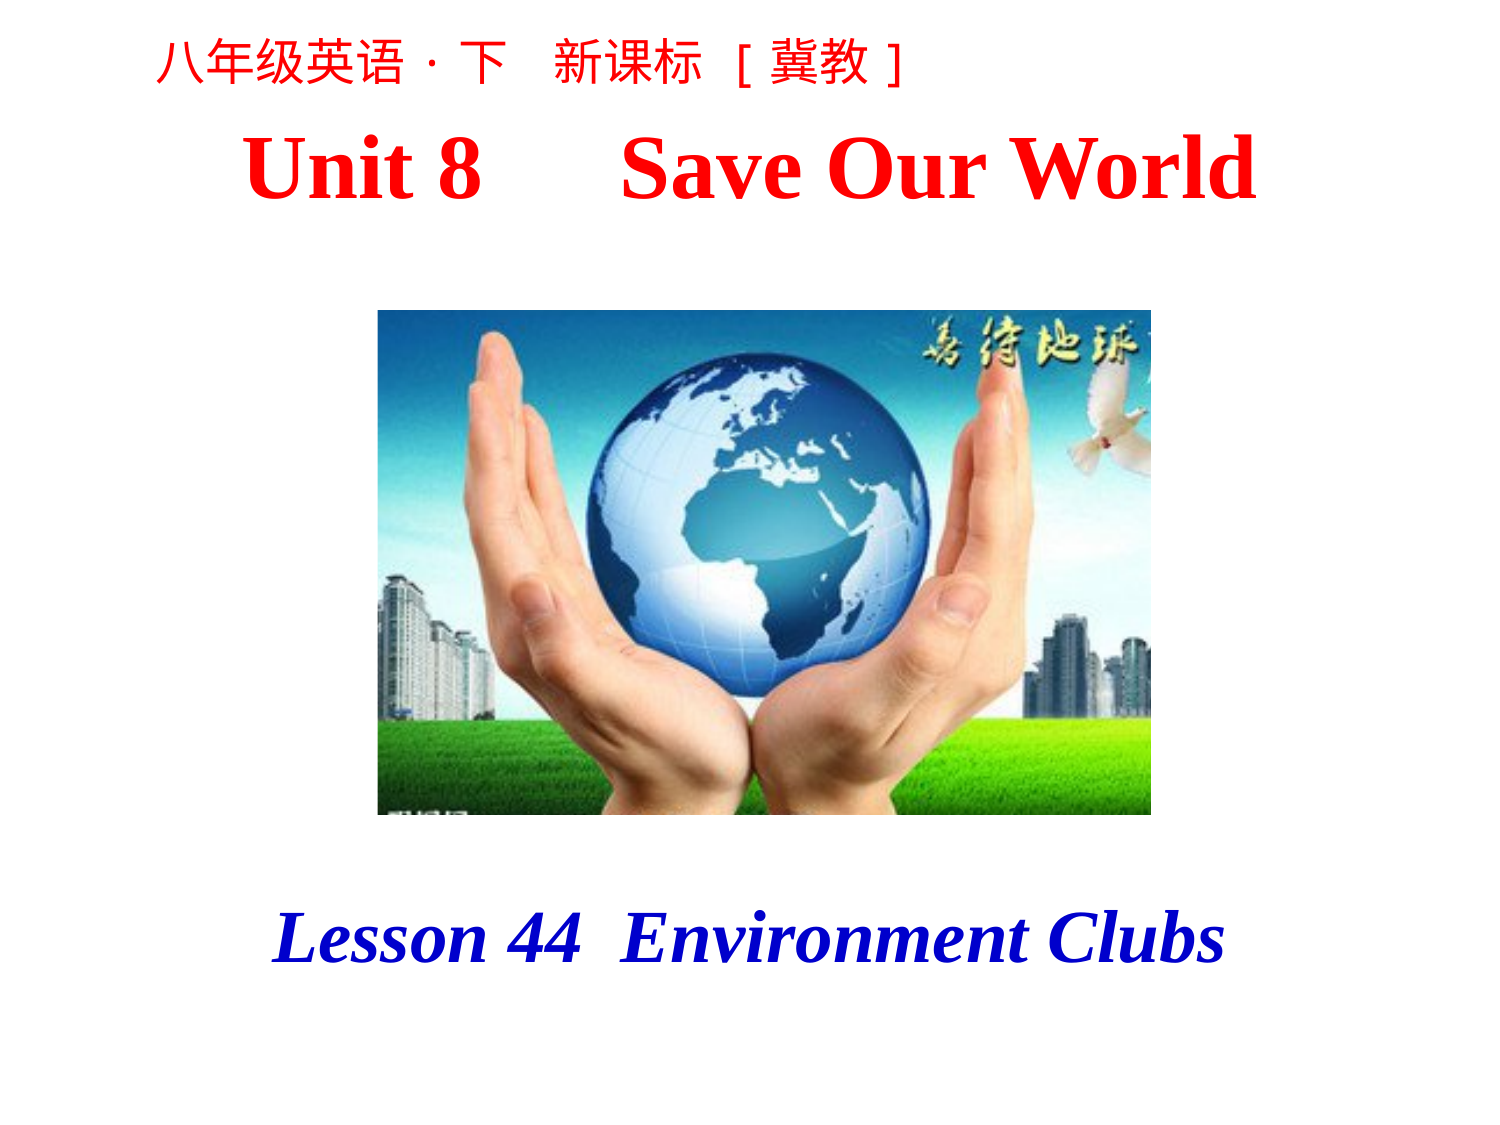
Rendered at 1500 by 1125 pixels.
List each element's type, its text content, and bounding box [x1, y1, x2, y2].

text_box 八年级英语·下 新课标 [冀教] [0, 23, 1067, 99]
text_box Lesson 44 Environment Clubs [0, 791, 1500, 985]
text_box Unit 8 Save Our World [165, 99, 1335, 225]
picture [377, 310, 1152, 815]
